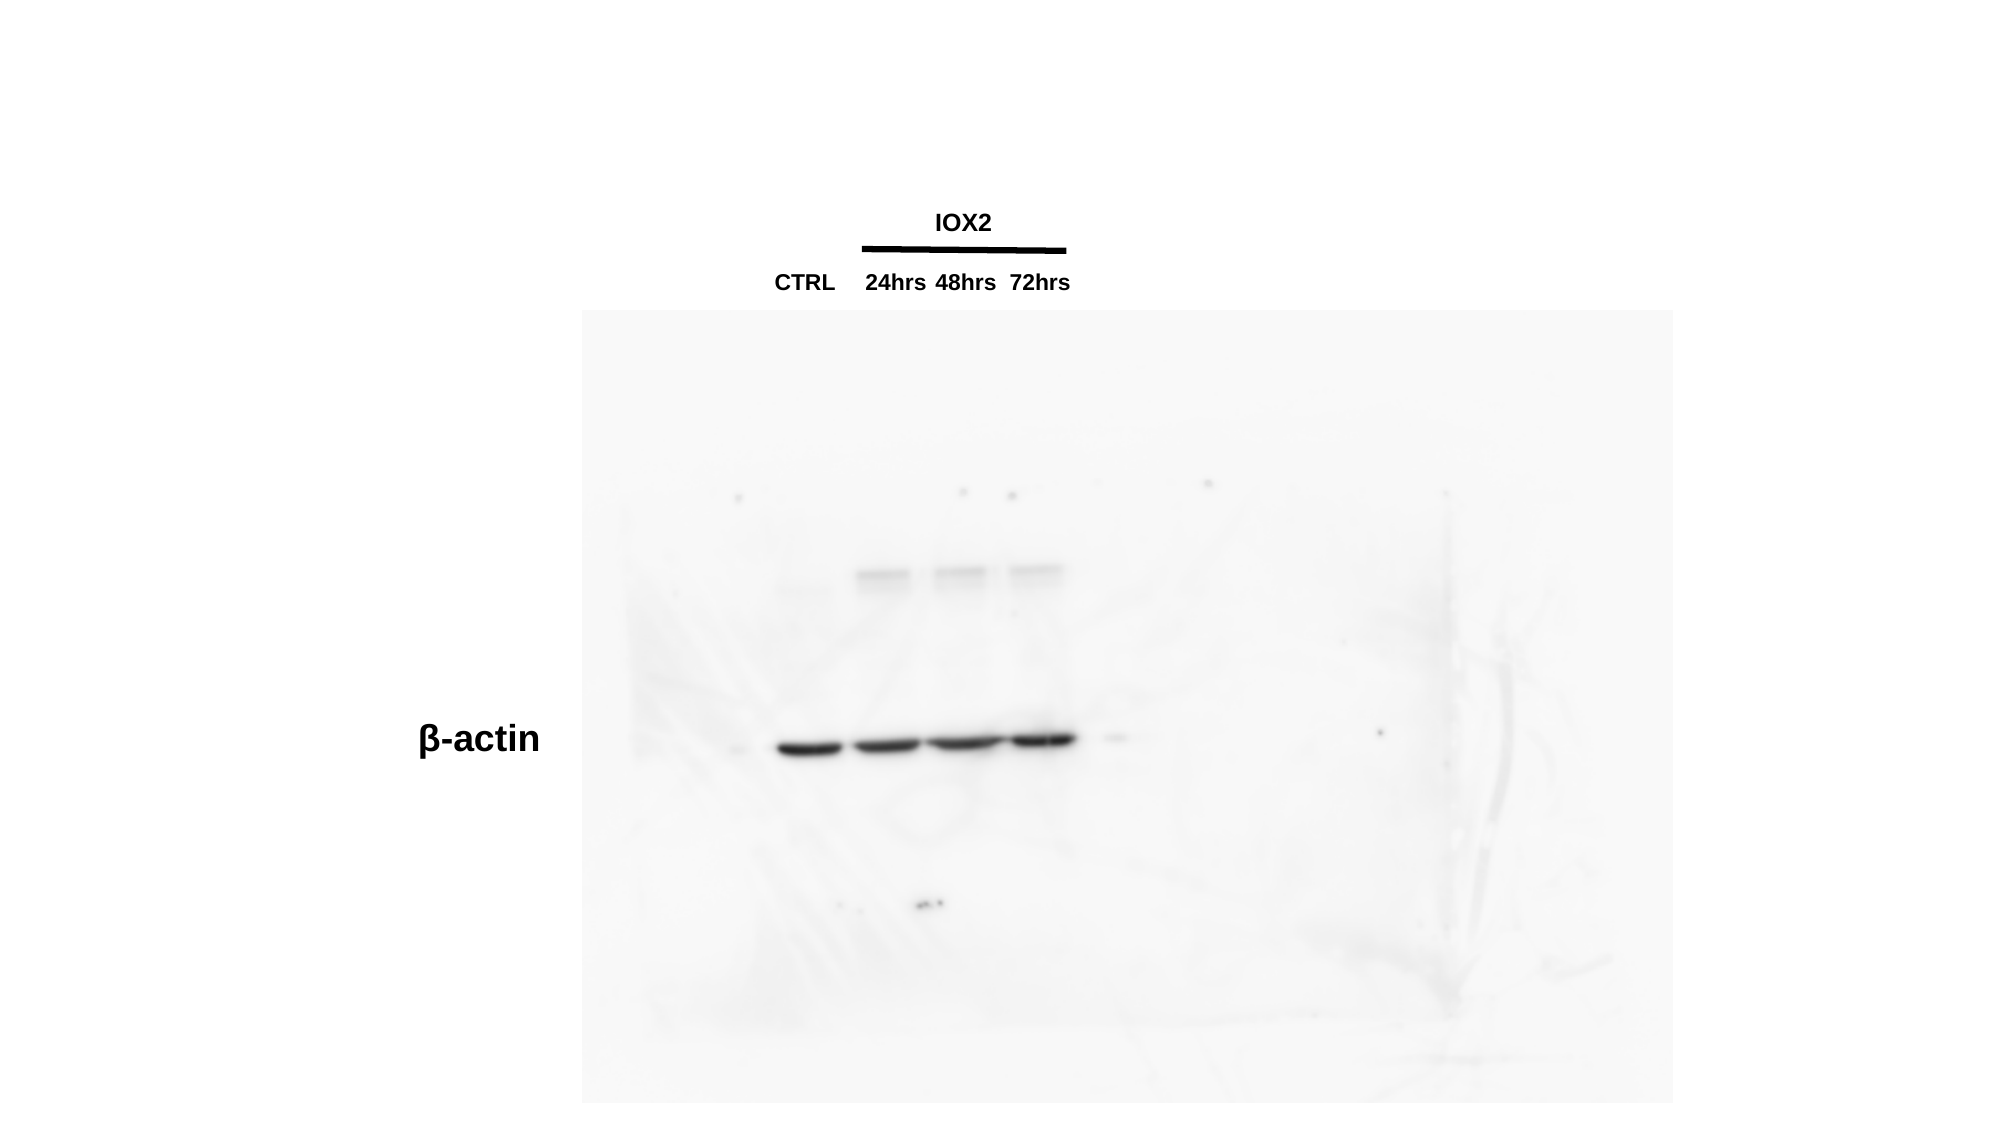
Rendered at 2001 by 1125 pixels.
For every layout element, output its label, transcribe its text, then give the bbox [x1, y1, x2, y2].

text_box 48hrs [942, 259, 994, 302]
text_box 72hrs [994, 259, 1086, 302]
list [582, 310, 1673, 1104]
text_box β-actin [403, 706, 556, 767]
text_box IOX2 [920, 199, 1008, 244]
text_box CTRL [759, 259, 850, 302]
text_box 24hrs [850, 259, 942, 302]
